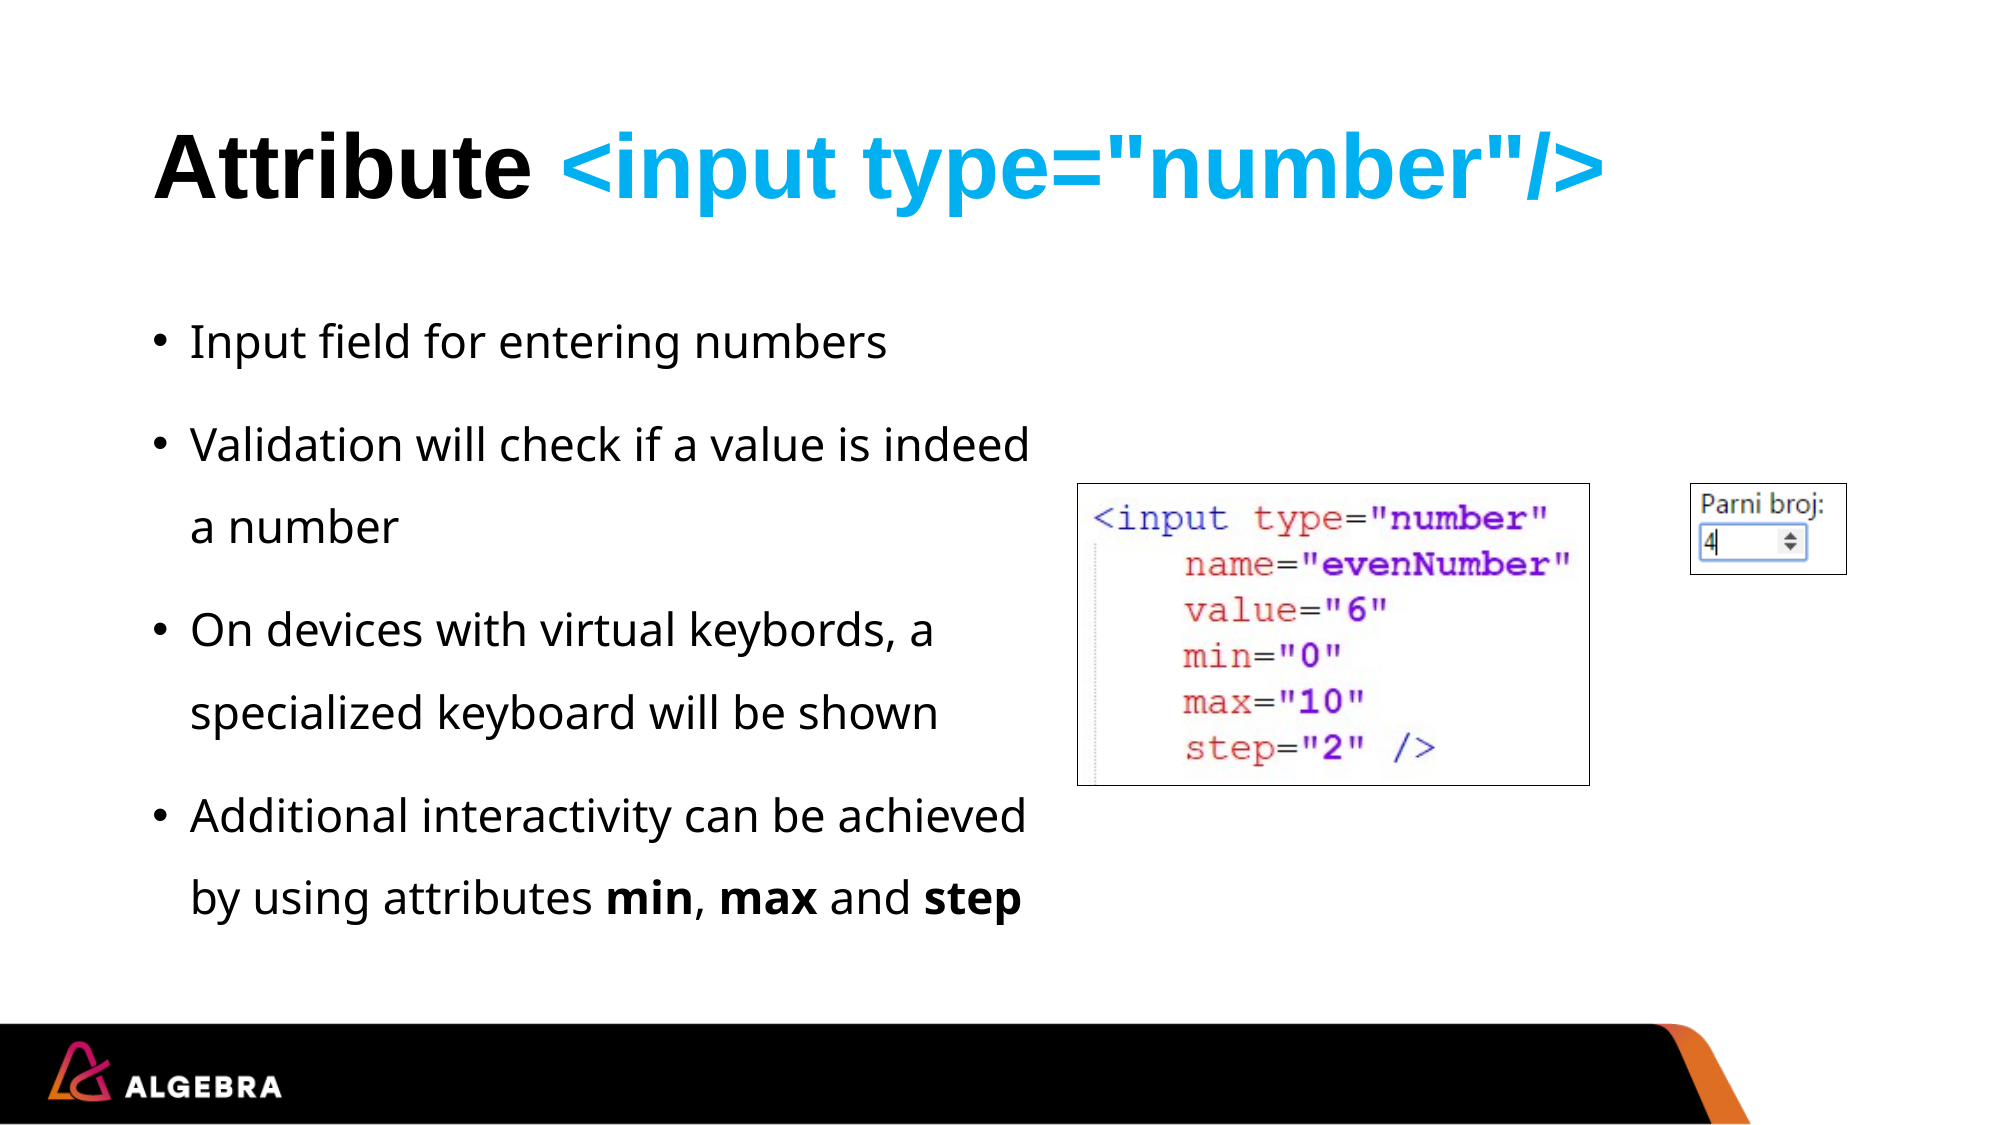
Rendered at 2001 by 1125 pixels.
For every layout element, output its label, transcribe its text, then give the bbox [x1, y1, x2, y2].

picture [0, 1023, 1958, 1125]
picture [1077, 482, 1590, 786]
title Attribute <input type="number"/> [137, 59, 1863, 278]
list Input field for entering numbers Validation will check if a value is indeed a number On devices with virtual keybords, a specialized keyboard will be shown Additional interactivity can be achieved by using attributes min, max and step [137, 277, 1078, 992]
picture [1690, 482, 1847, 575]
